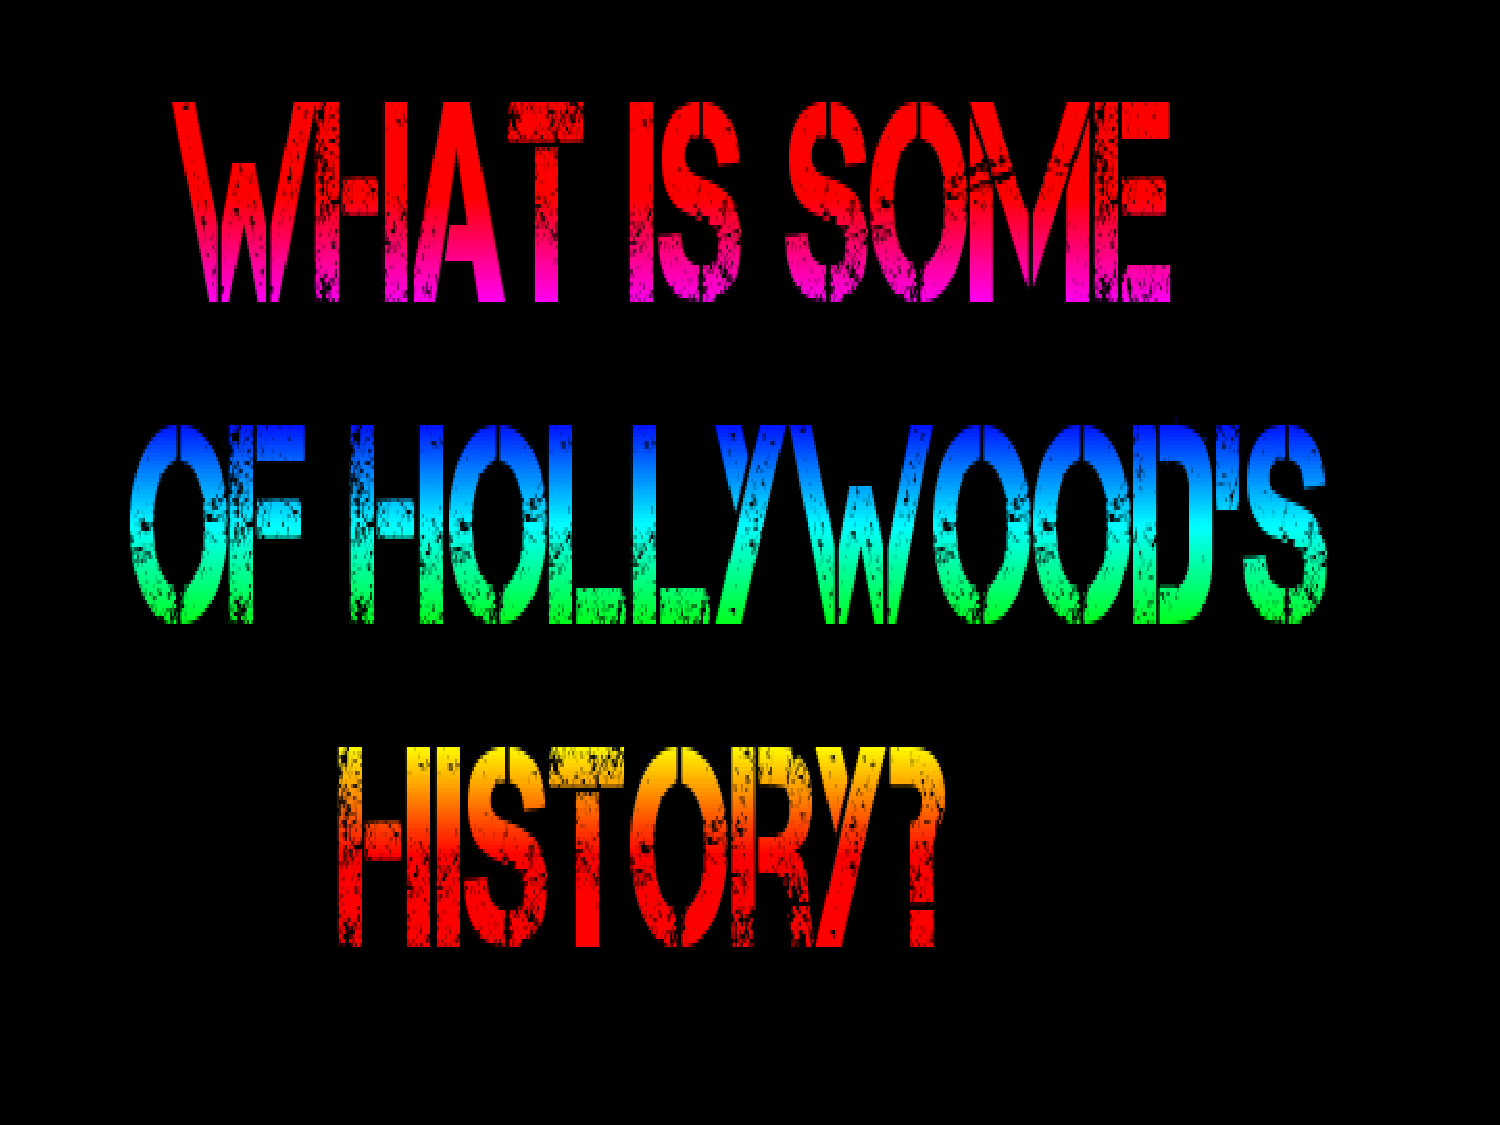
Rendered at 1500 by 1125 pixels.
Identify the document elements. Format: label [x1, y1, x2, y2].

picture [111, 66, 1348, 988]
